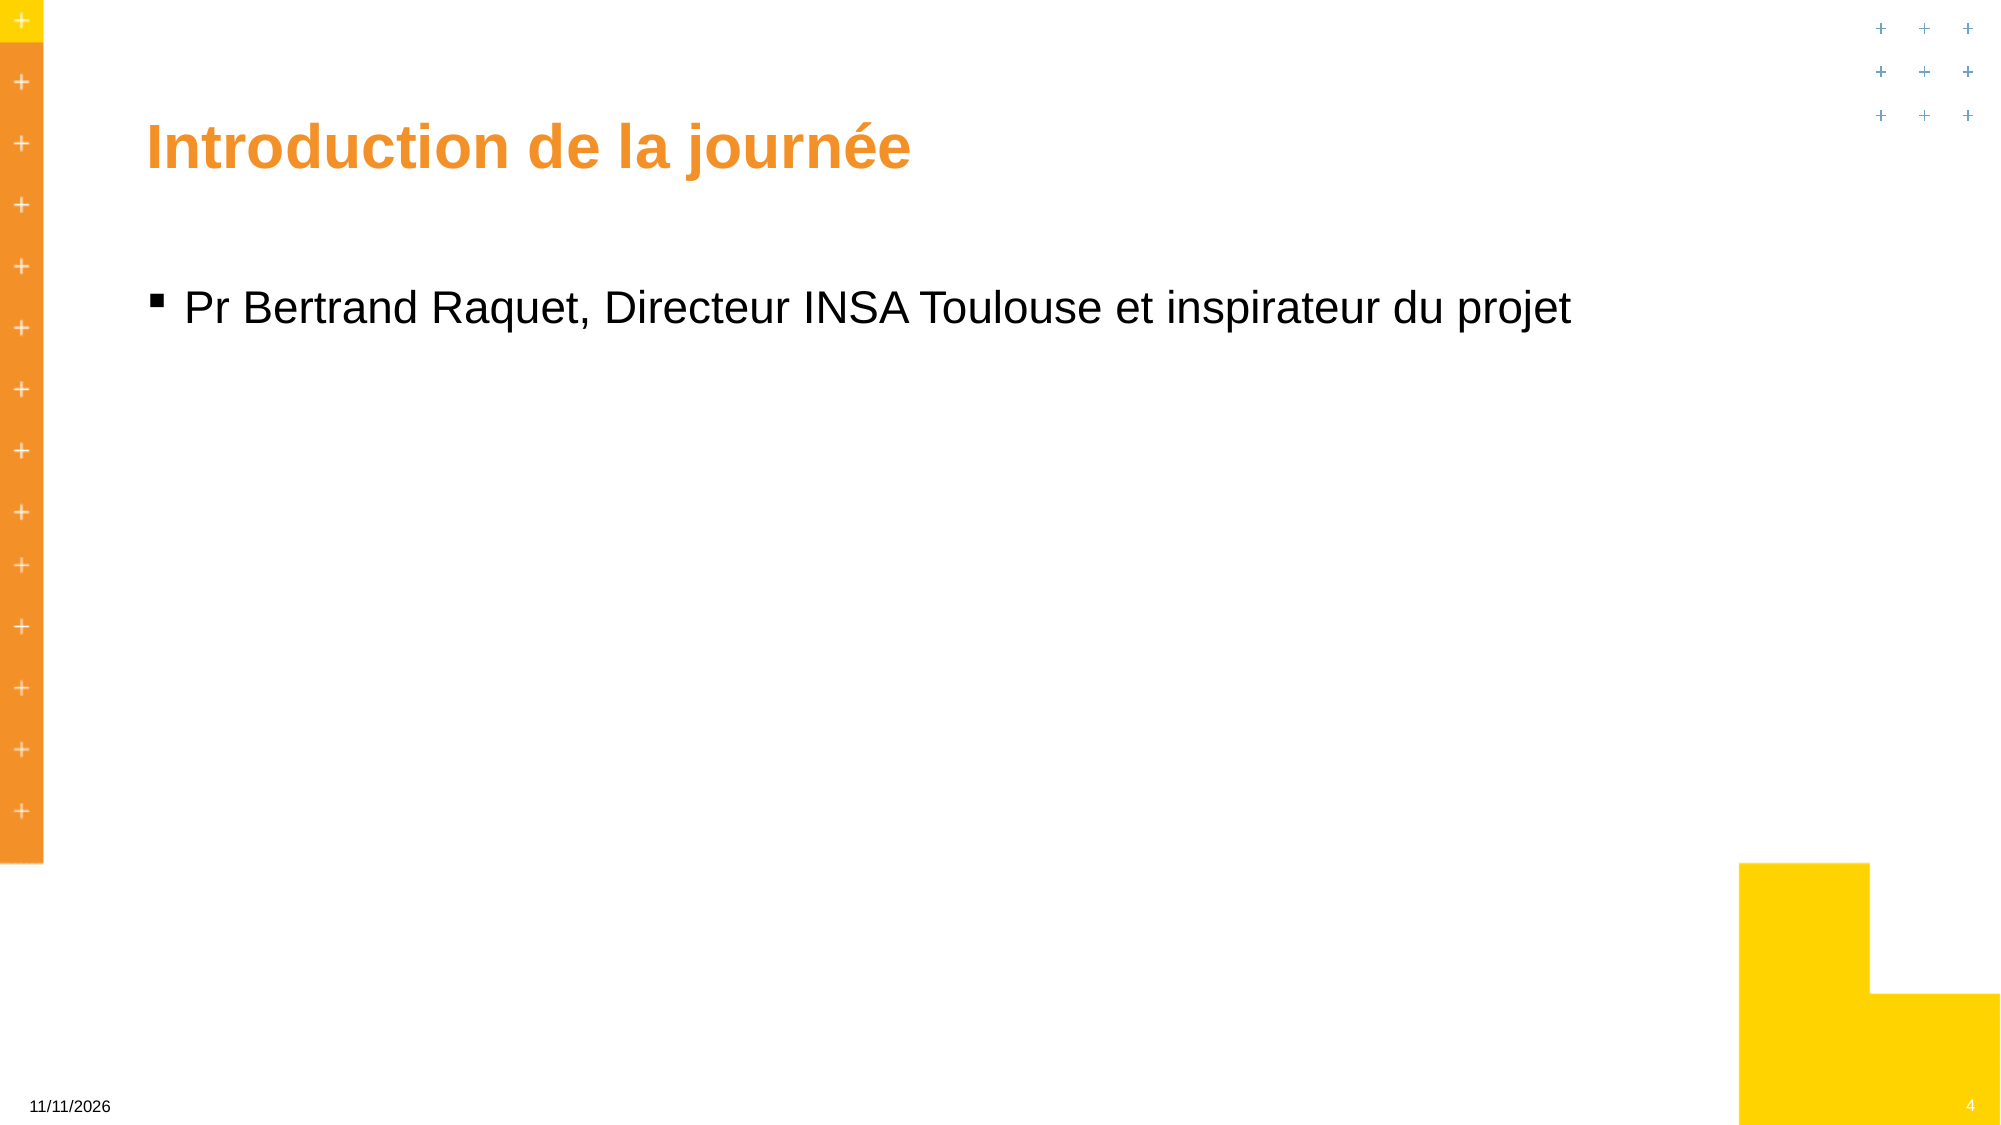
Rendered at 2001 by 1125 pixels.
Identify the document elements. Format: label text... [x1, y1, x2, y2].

picture [0, 0, 2001, 1125]
title Introduction de la journée [146, 114, 1855, 186]
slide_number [23, 1085, 474, 1125]
slide_number 4 [1531, 1084, 1982, 1125]
list Pr Bertrand Raquet, Directeur INSA Toulouse et inspirateur du projet [146, 218, 1734, 1014]
